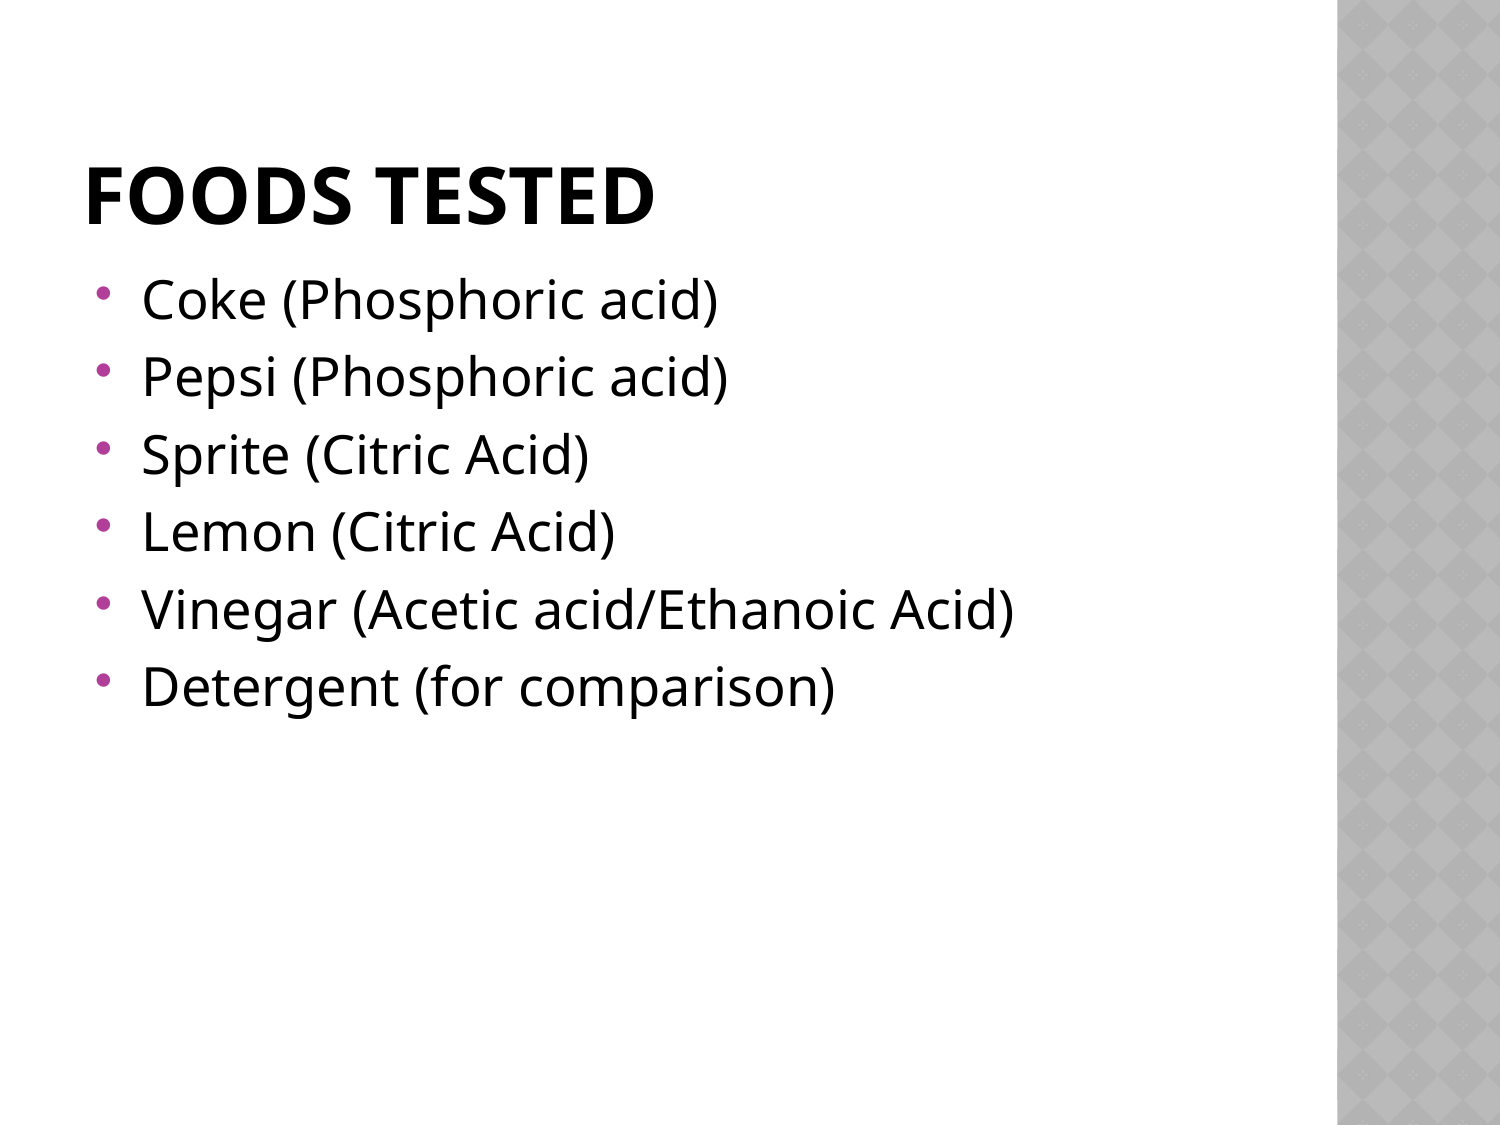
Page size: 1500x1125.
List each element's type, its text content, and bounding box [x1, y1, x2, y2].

list Coke (Phosphoric acid) Pepsi (Phosphoric acid) Sprite (Citric Acid) Lemon (Citric Acid) Vinegar (Acetic acid/Ethanoic Acid) Detergent (for comparison) [82, 257, 1270, 1053]
title Foods tested [75, 52, 1263, 240]
